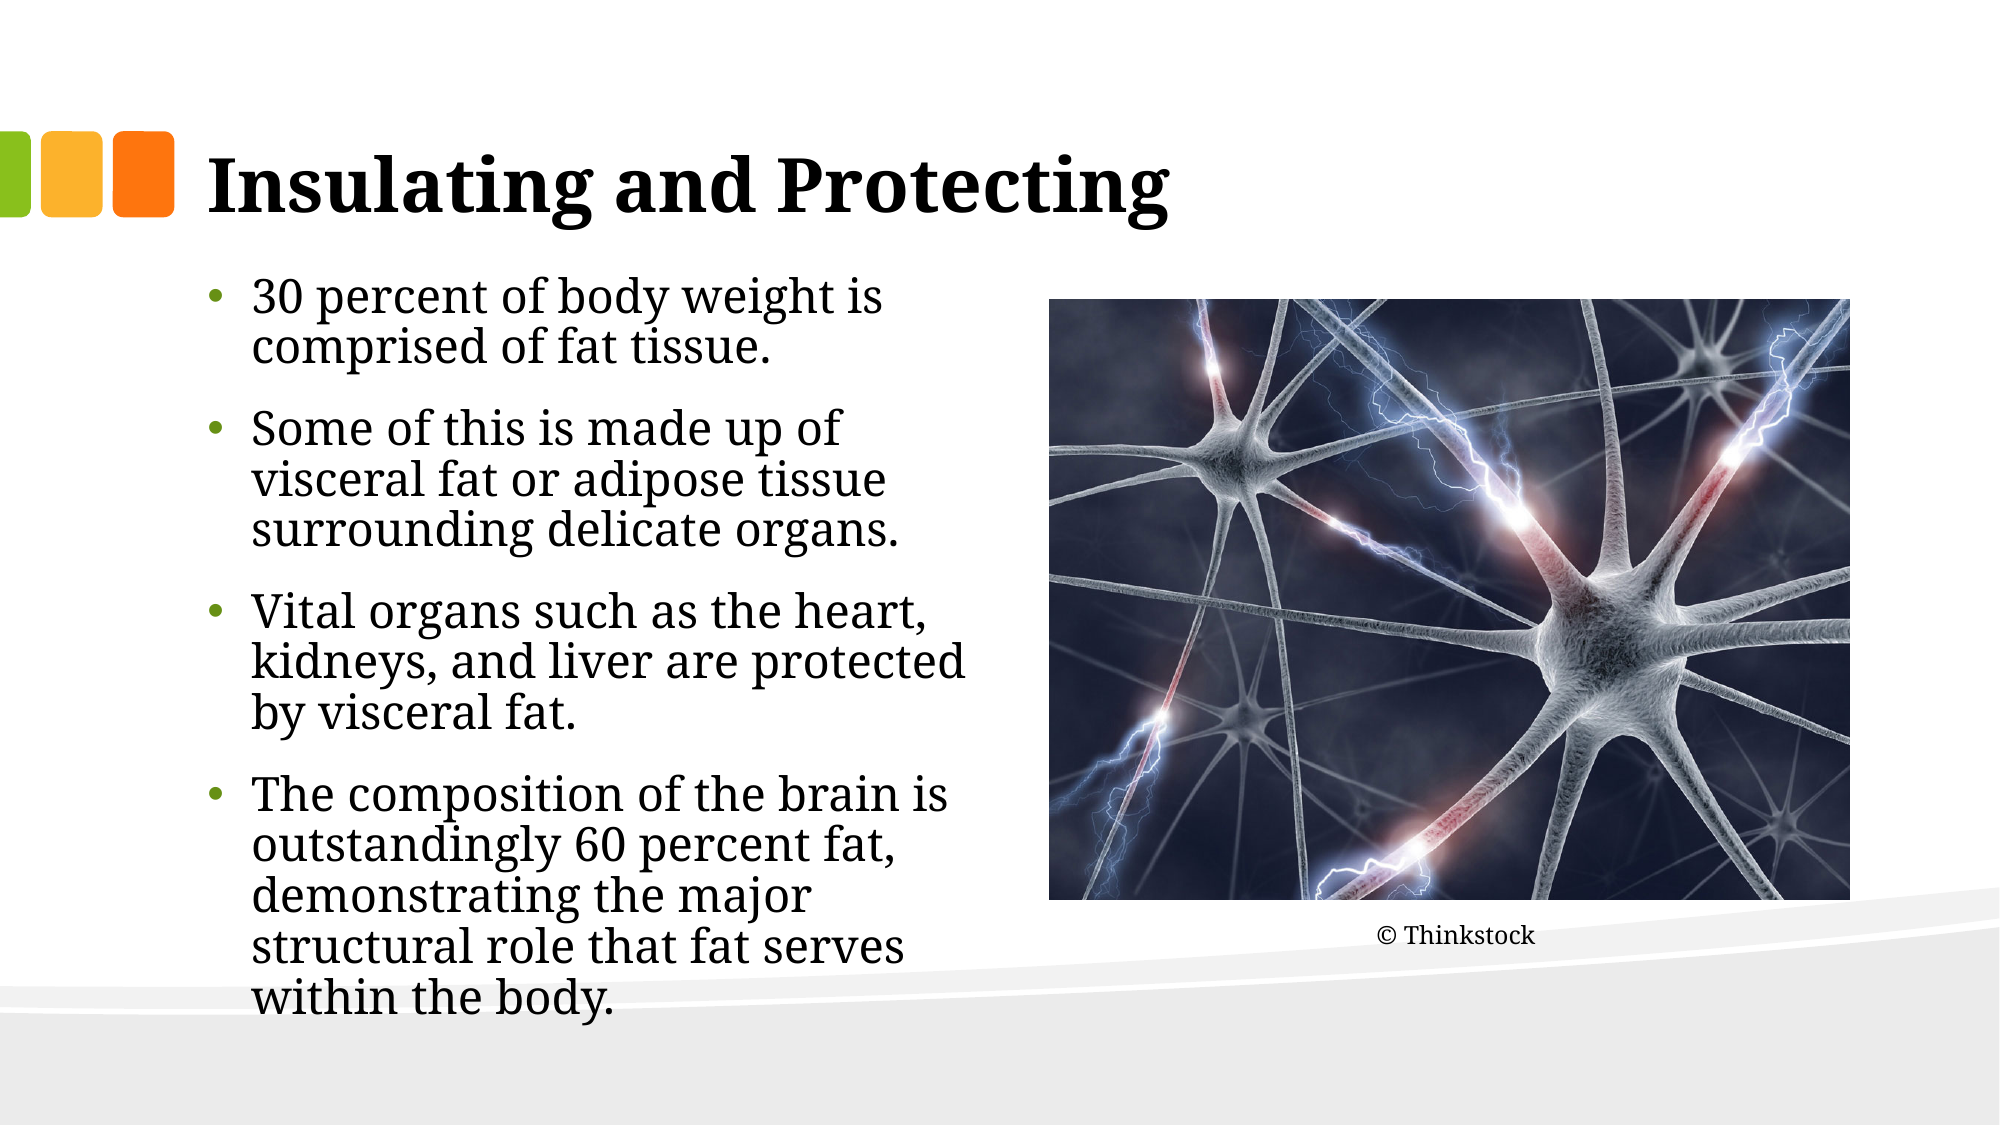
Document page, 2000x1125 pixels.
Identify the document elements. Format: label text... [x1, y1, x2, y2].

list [1049, 299, 1850, 901]
list 30 percent of body weight is comprised of fat tissue. Some of this is made up of visceral fat or adipose tissue surrounding delicate organs. Vital organs such as the heart, kidneys, and liver are protected by visceral fat. The composition of the brain is outstandingly 60 percent fat, demonstrating the major structural role that fat serves within the body. [187, 262, 987, 1050]
title Insulating and Protecting [187, 24, 1787, 238]
text_box © Thinkstock [1099, 912, 1813, 958]
